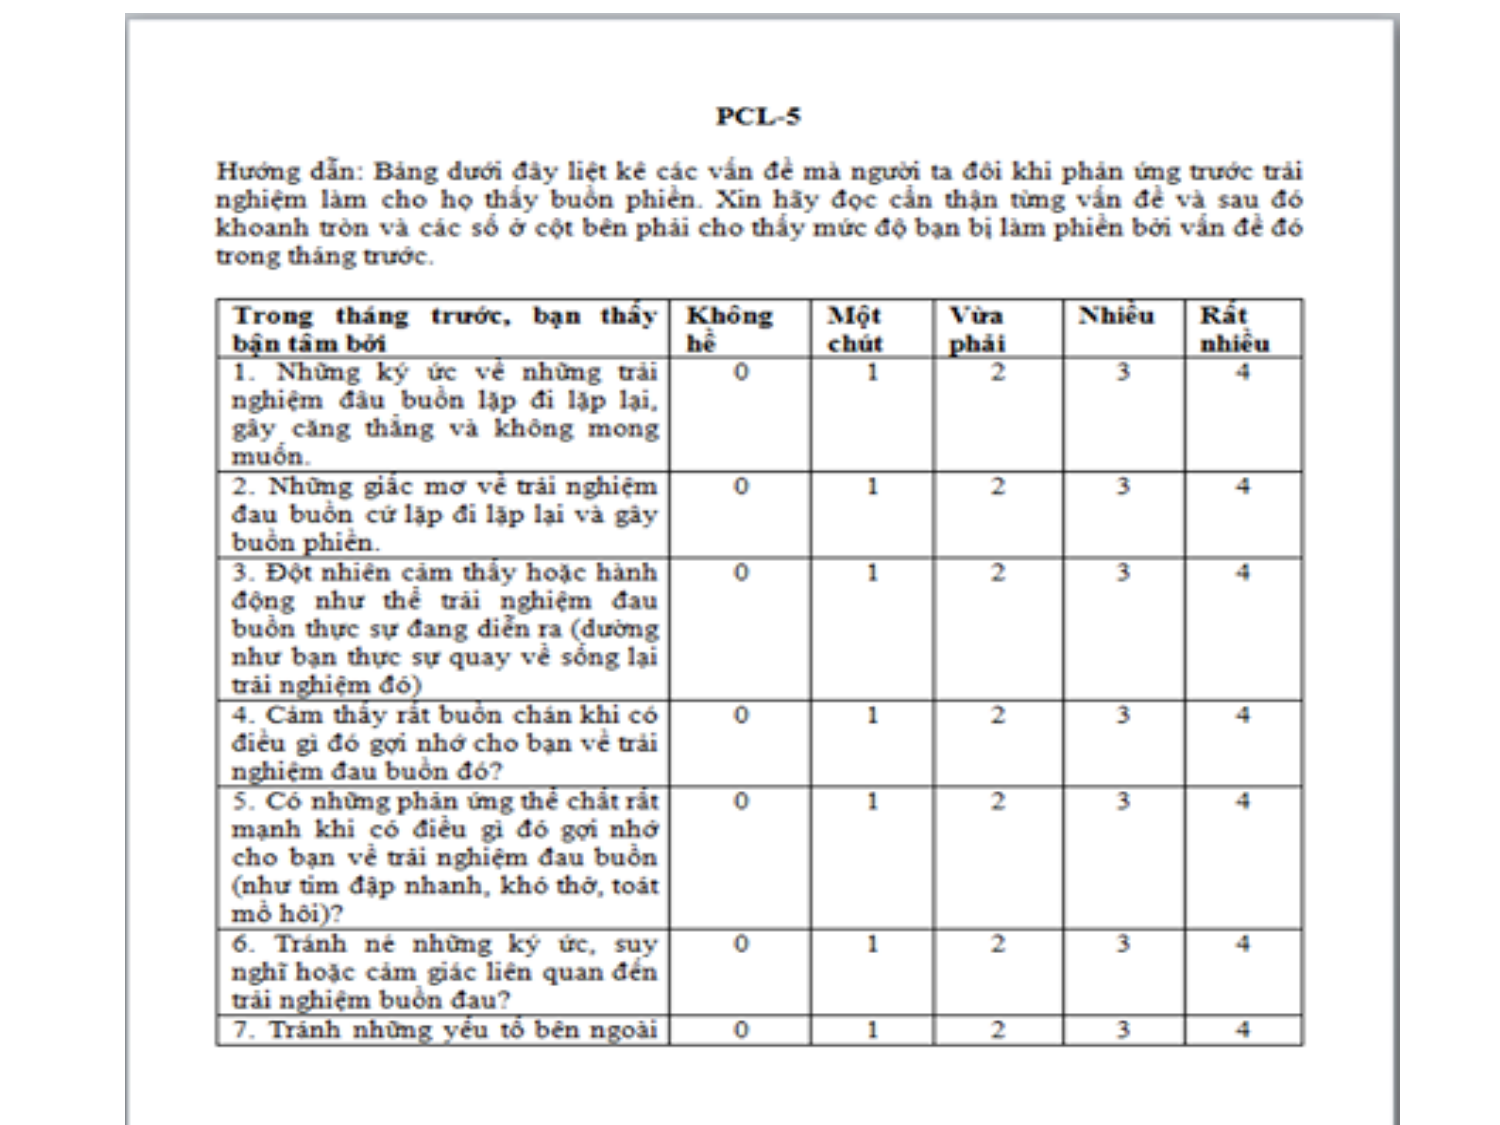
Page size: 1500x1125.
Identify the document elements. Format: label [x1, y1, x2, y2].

list [124, 14, 1400, 1125]
